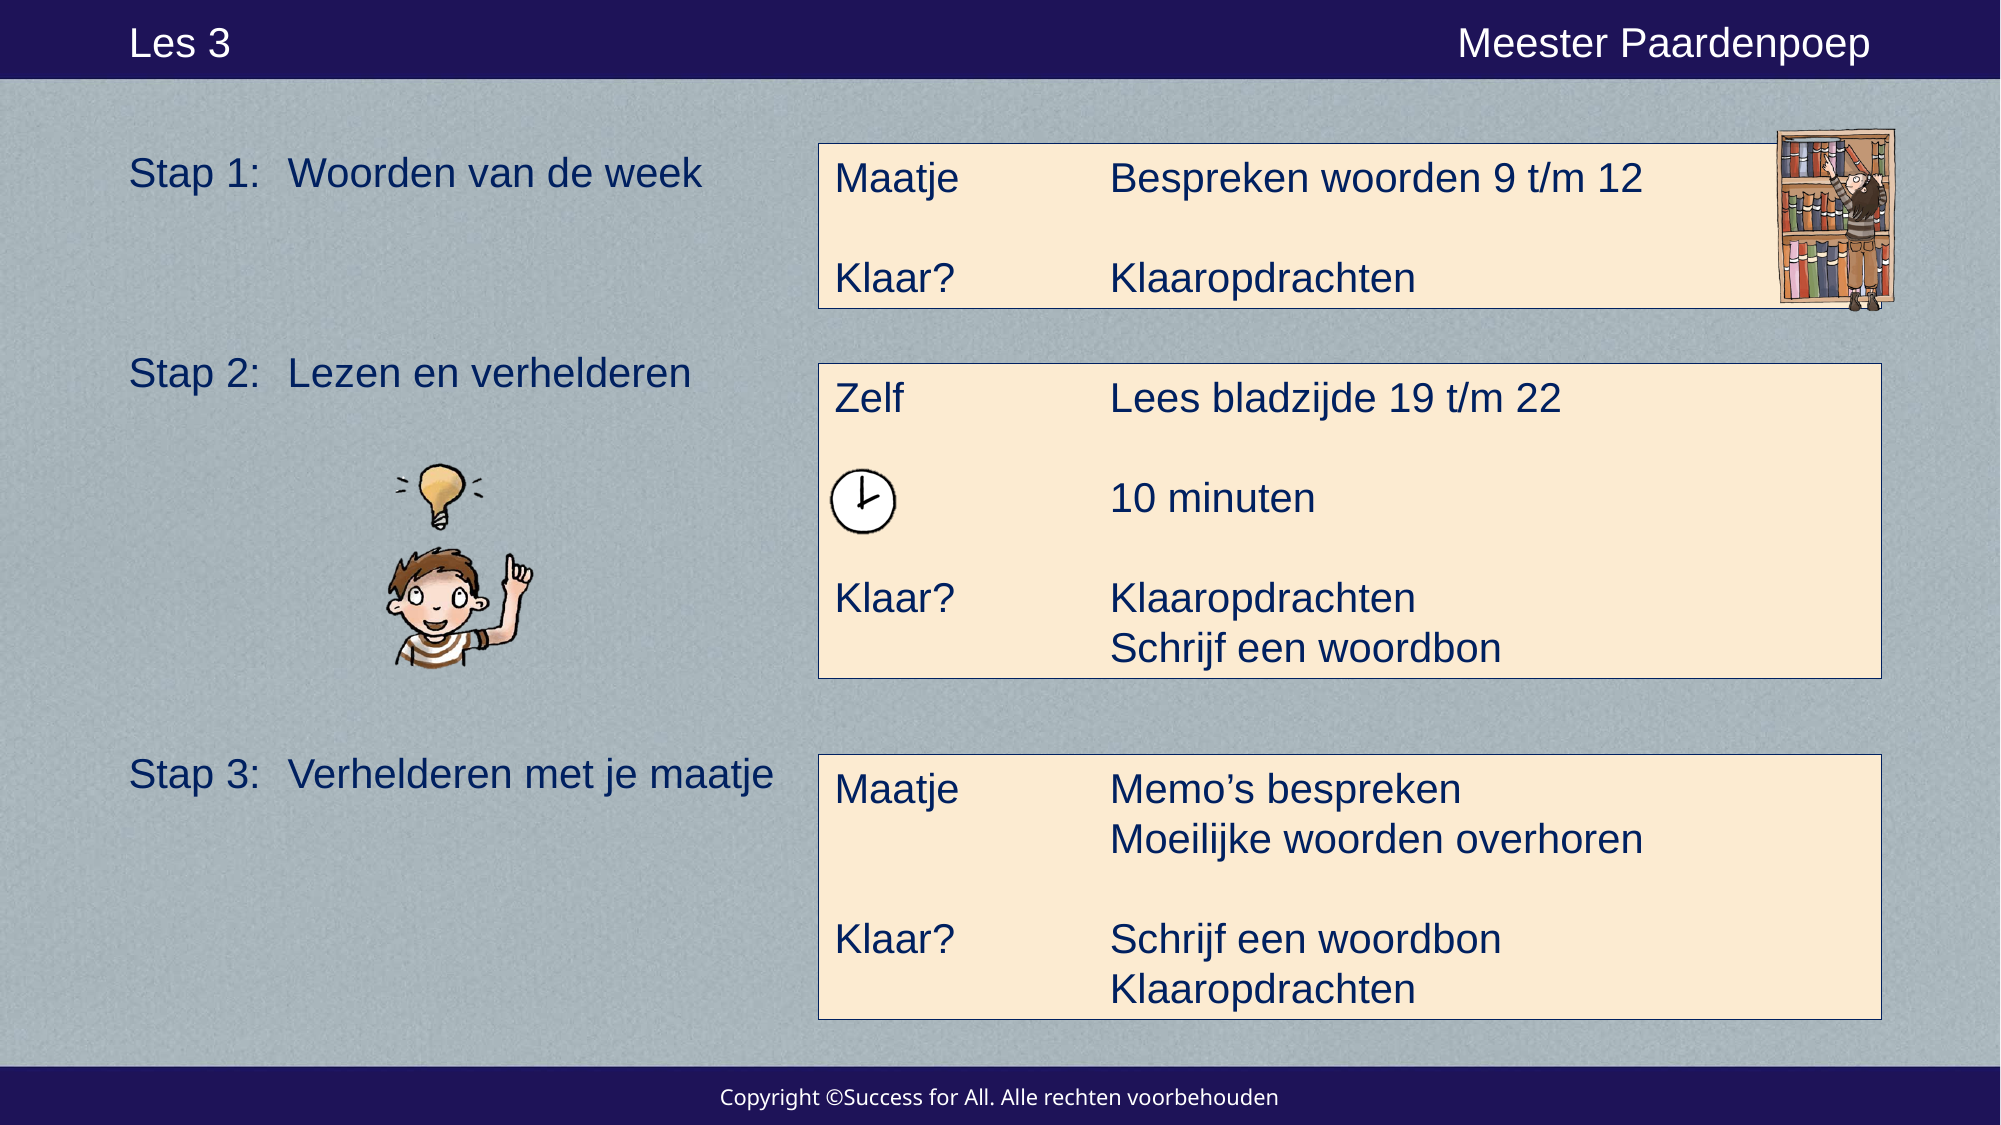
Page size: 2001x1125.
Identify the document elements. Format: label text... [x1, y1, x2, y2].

text_box Copyright ©Success for All. Alle rechten voorbehouden [0, 1076, 2000, 1125]
text_box Les 3 [114, 8, 354, 73]
text_box Maatje Bespreken woorden 9 t/m 12 Klaar? Klaaropdrachten [818, 143, 1764, 309]
text_box Meester Paardenpoep [999, 8, 1886, 73]
text_box Maatje Memo’s bespreken Moeilijke woorden overhoren Klaar? Schrijf een woordbon Klaaropdrachten [818, 754, 1882, 1020]
text_box Stap 1: Woorden van de week Stap 2: Lezen en verhelderen Stap 3: Verhelderen met je maatje [114, 138, 907, 854]
text_box Zelf Lees bladzijde 19 t/m 22 10 minuten Klaar? Klaaropdrachten Schrijf een woordbon [818, 363, 1882, 679]
picture [0, 0, 2001, 1125]
